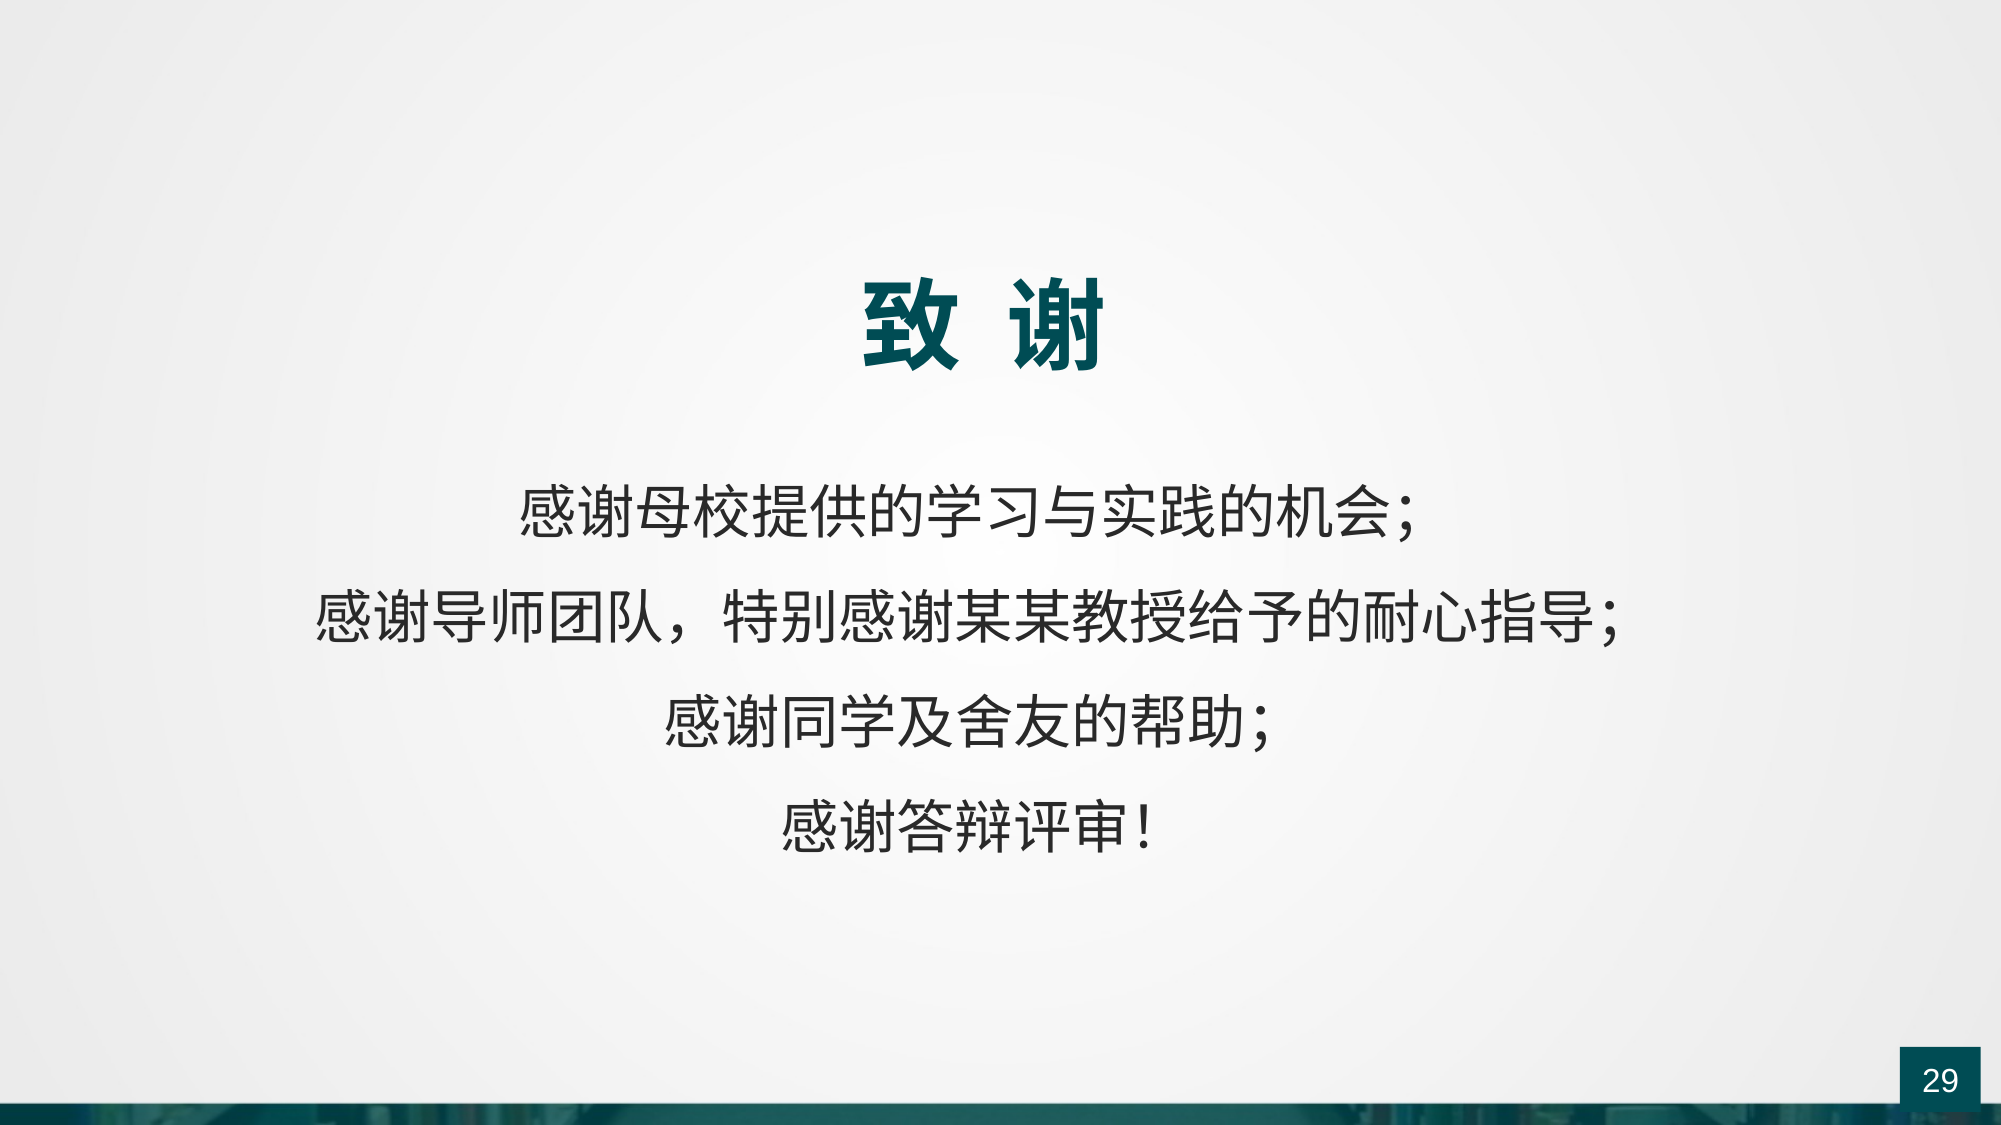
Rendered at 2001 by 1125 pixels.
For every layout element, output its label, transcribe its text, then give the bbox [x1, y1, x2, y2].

picture [0, 0, 2001, 1125]
text_box 感谢母校提供的学习与实践的机会； 感谢导师团队，特别感谢某某教授给予的耐心指导； 感谢同学及舍友的帮助； 感谢答辩评审！ [238, 432, 1730, 867]
text_box 致 谢 [846, 255, 1122, 391]
